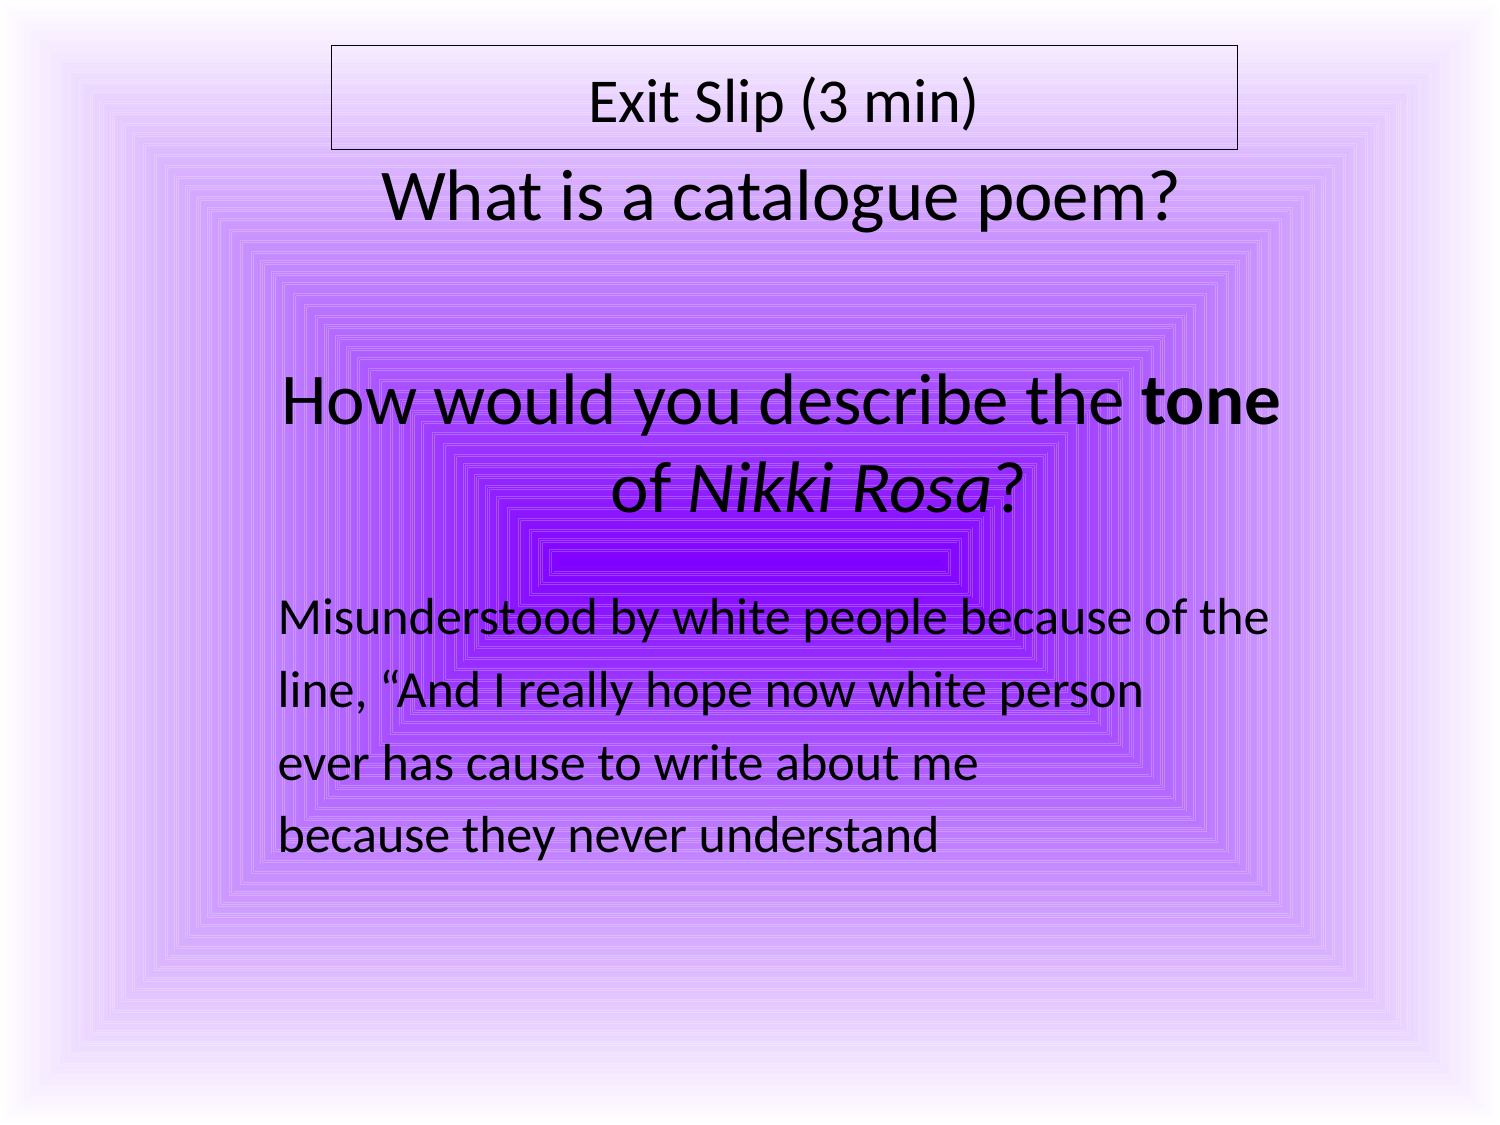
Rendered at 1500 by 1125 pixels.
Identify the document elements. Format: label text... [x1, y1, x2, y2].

text_box Misunderstood by white people because of the line, “And I really hope now white person ever has cause to write about me because they never understand [112, 575, 1325, 1125]
list What is a catalogue poem? How would you describe the tone of Nikki Rosa? [99, 37, 1313, 913]
text_box Exit Slip (3 min) [331, 45, 1238, 150]
